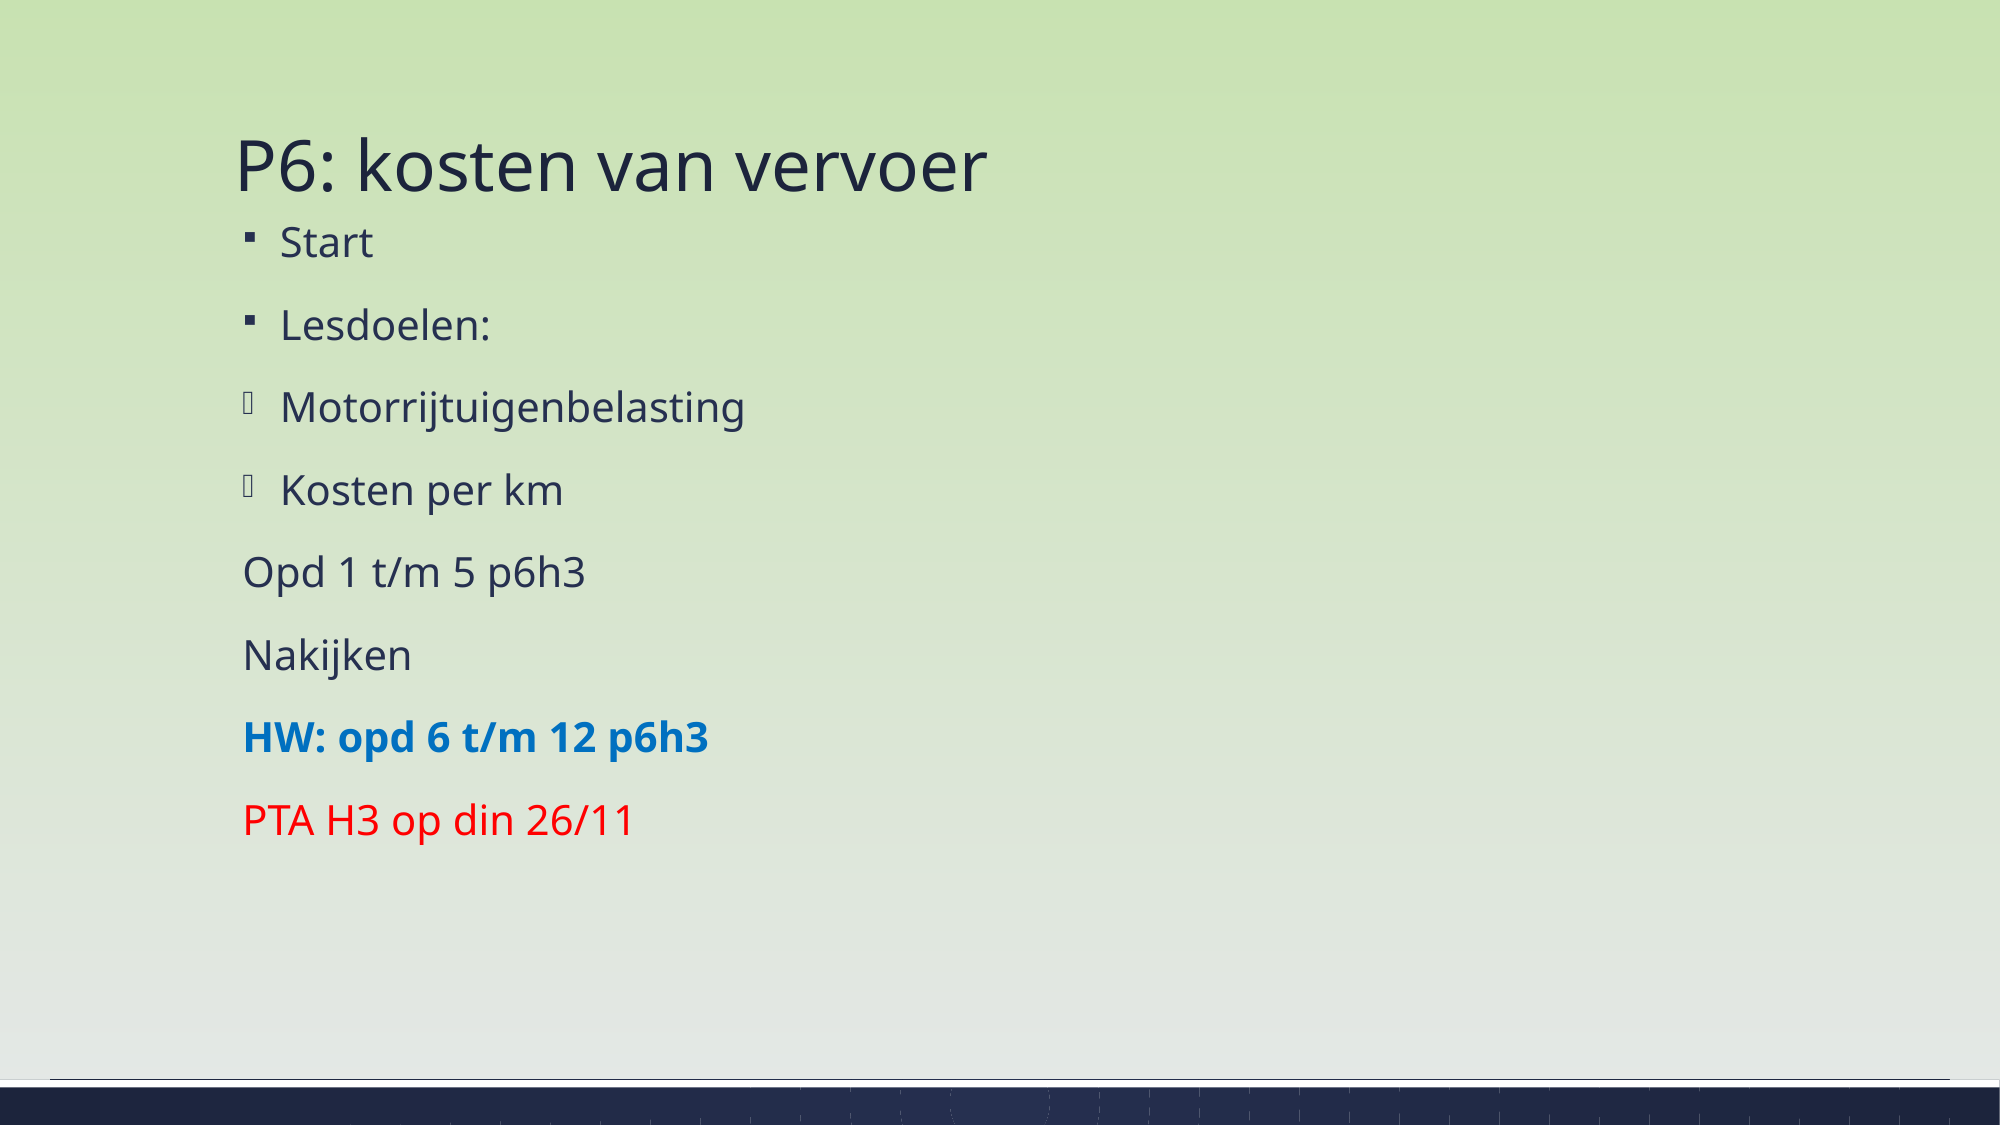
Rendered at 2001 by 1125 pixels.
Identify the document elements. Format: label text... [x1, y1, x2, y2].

title P6: kosten van vervoer [219, 76, 1780, 214]
list Start Lesdoelen: Motorrijtuigenbelasting Kosten per km Opd 1 t/m 5 p6h3 Nakijken HW: opd 6 t/m 12 p6h3 PTA H3 op din 26/11 [219, 214, 1780, 989]
